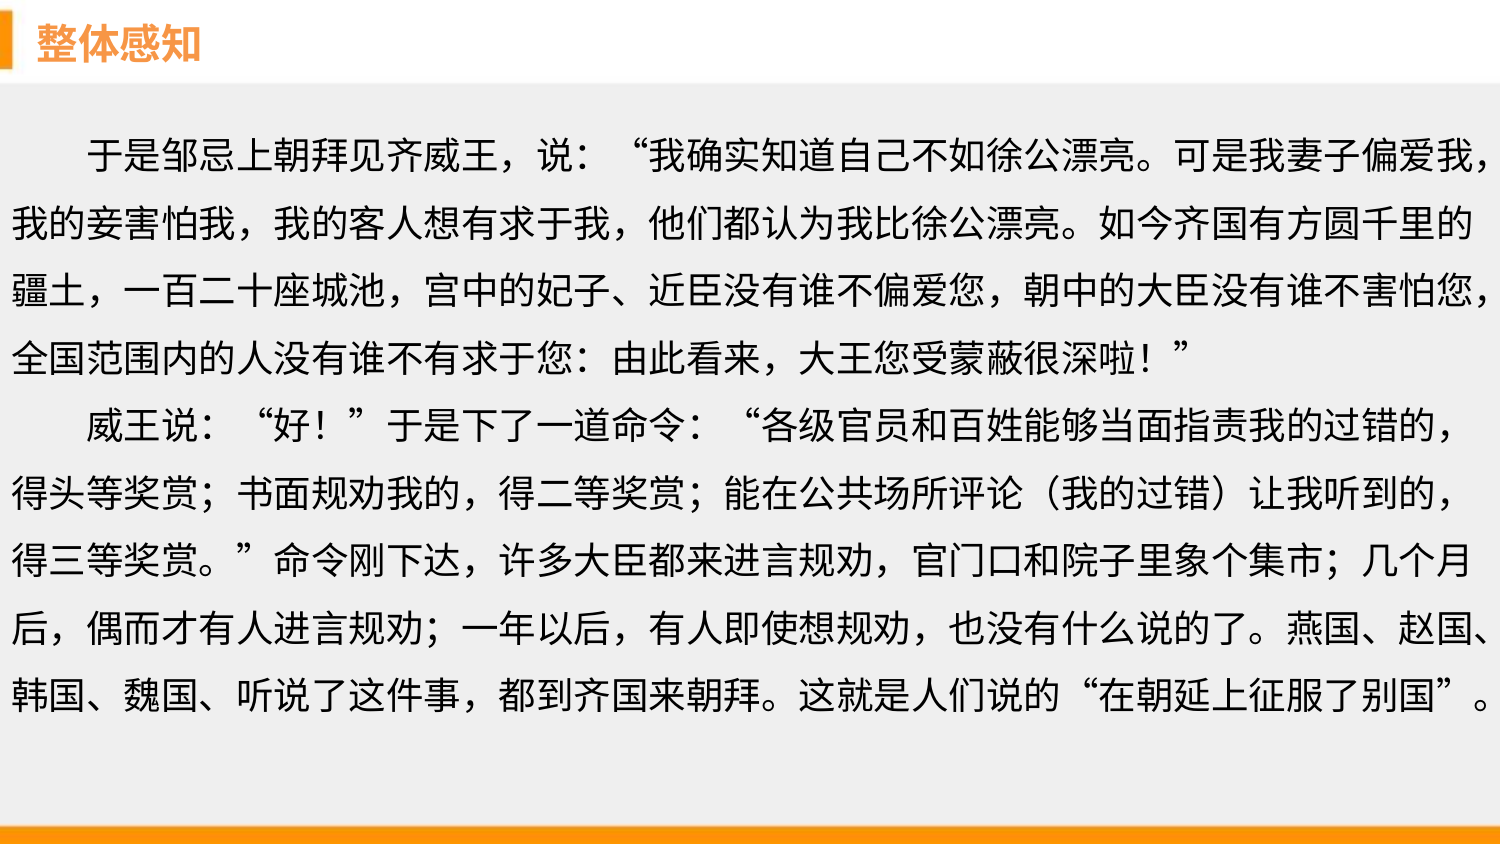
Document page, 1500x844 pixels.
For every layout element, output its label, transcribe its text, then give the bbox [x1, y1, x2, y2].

text_box 整体感知 [21, 10, 357, 76]
picture [0, 792, 1500, 844]
picture [0, 0, 1500, 102]
text_box 于是邹忌上朝拜见齐威王，说：“我确实知道自己不如徐公漂亮。可是我妻子偏爱我，我的妾害怕我，我的客人想有求于我，他们都认为我比徐公漂亮。如今齐国有方圆千里的疆土，一百二十座城池，宫中的妃子、近臣没有谁不偏爱您，朝中的大臣没有谁不害怕您，全国范围内的人没有谁不有求于您：由此看来，大王您受蒙蔽很深啦！” 威王说：“好！”于是下了一道命令：“各级官员和百姓能够当面指责我的过错的，得头等奖赏；书面规劝我的，得二等奖赏；能在公共场所评论（我的过错）让我听到的，得三等奖赏。”命令刚下达，许多大臣都来进言规劝，官门口和院子里象个集市；几个月后，偶而才有人进言规劝；一年以后，有人即使想规劝，也没有什么说的了。燕国、赵国、韩国、魏国、听说了这件事，都到齐国来朝拜。这就是人们说的“在朝延上征服了别国”。 [0, 102, 1500, 792]
